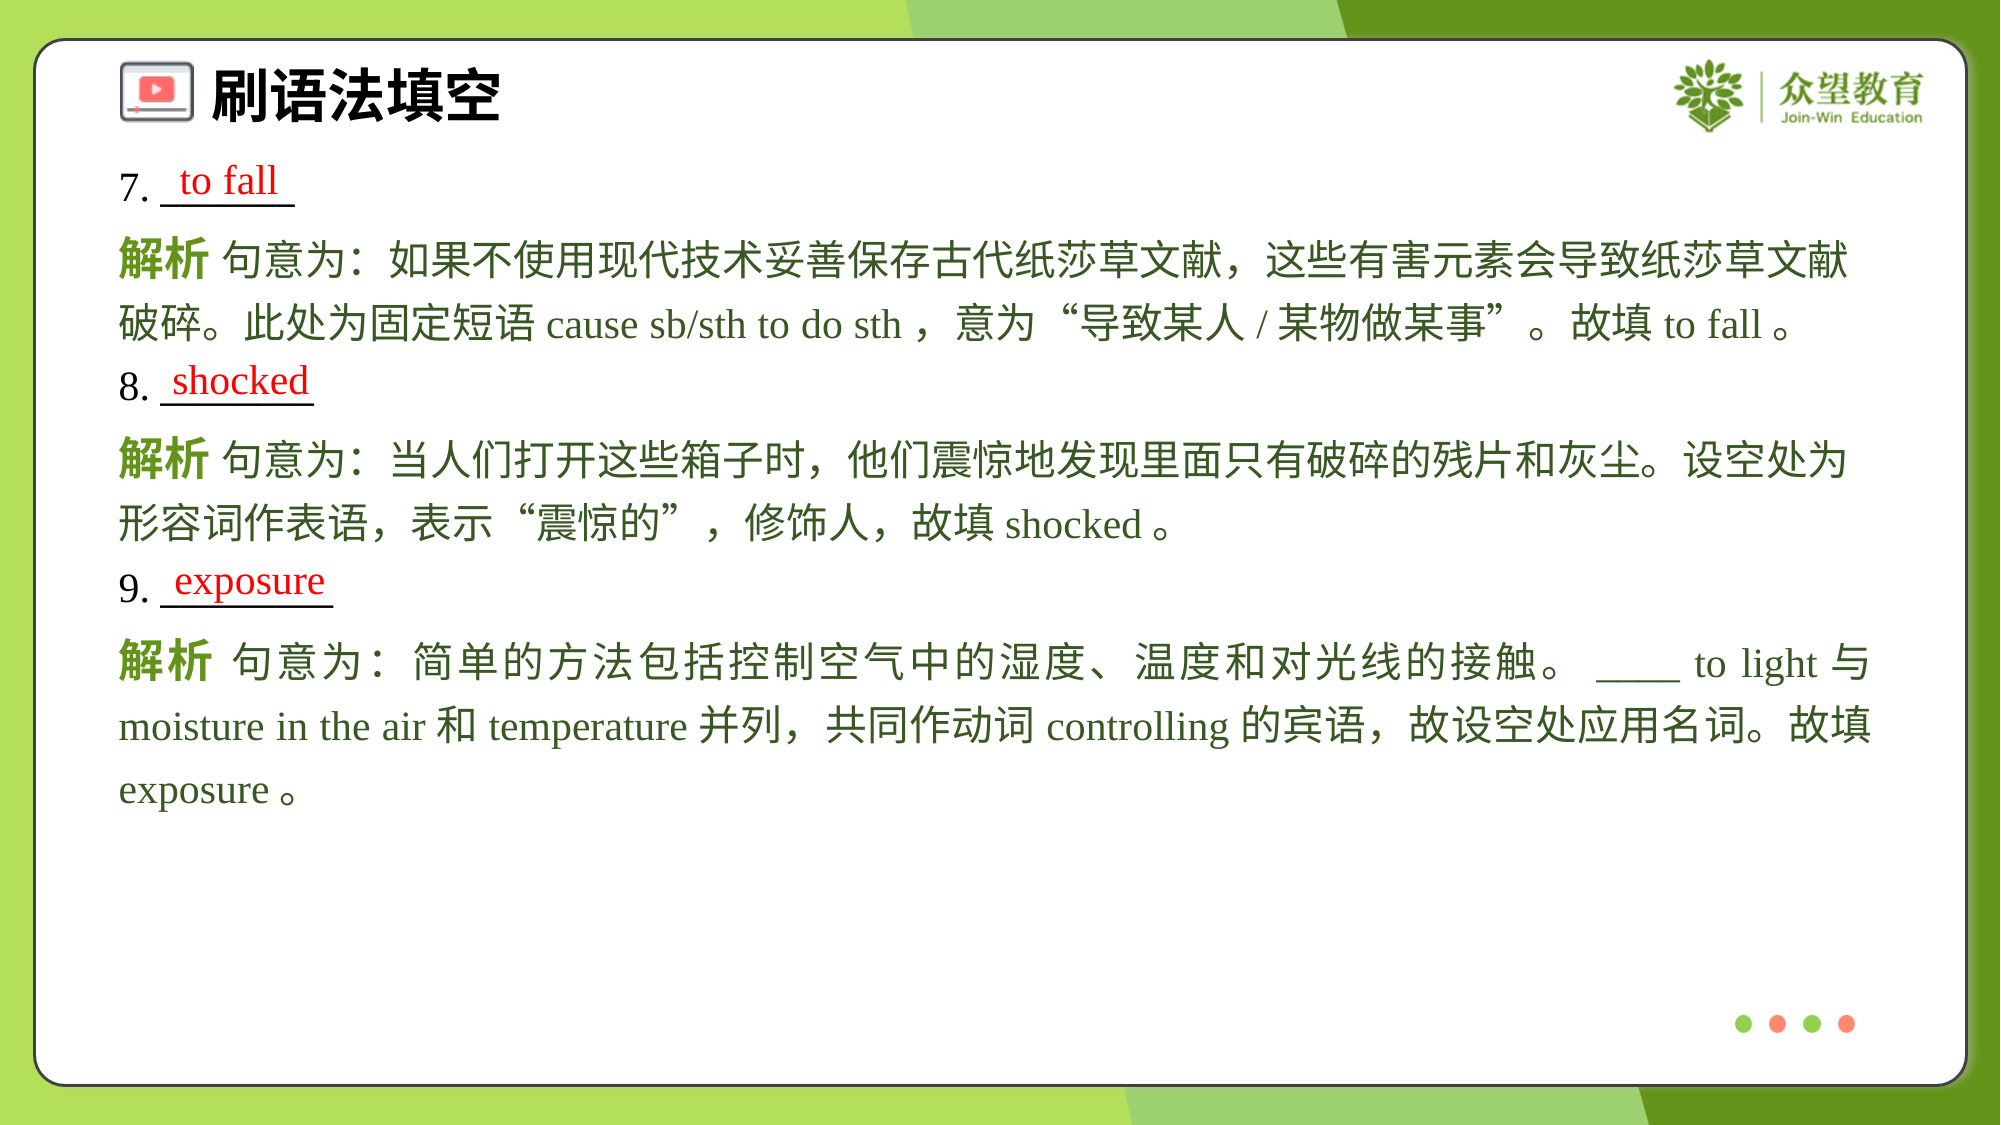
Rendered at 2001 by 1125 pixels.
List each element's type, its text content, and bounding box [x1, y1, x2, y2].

text_box 解析 句意为：简单的方法包括控制空气中的湿度、温度和对光线的接触。____ to light与moisture in the air和temperature并列，共同作动词controlling的宾语，故设空处应用名词。故填exposure。 [118, 617, 1883, 807]
text_box 7. _______ [118, 146, 1883, 204]
text_box 解析 句意为：如果不使用现代技术妥善保存古代纸莎草文献，这些有害元素会导致纸莎草文献破碎。此处为固定短语cause sb/sth to do sth，意为“导致某人/某物做某事”。故填to fall。 [118, 215, 1883, 342]
text_box 9. _________ [118, 548, 1883, 606]
text_box to fall [170, 140, 288, 198]
text_box 解析 句意为：当人们打开这些箱子时，他们震惊地发现里面只有破碎的残片和灰尘。设空处为形容词作表语，表示“震惊的”，修饰人，故填shocked。 [118, 415, 1883, 543]
text_box shocked [167, 339, 314, 398]
text_box exposure [170, 539, 330, 598]
picture [0, 0, 2000, 1125]
text_box 8. ________ [118, 346, 1883, 404]
